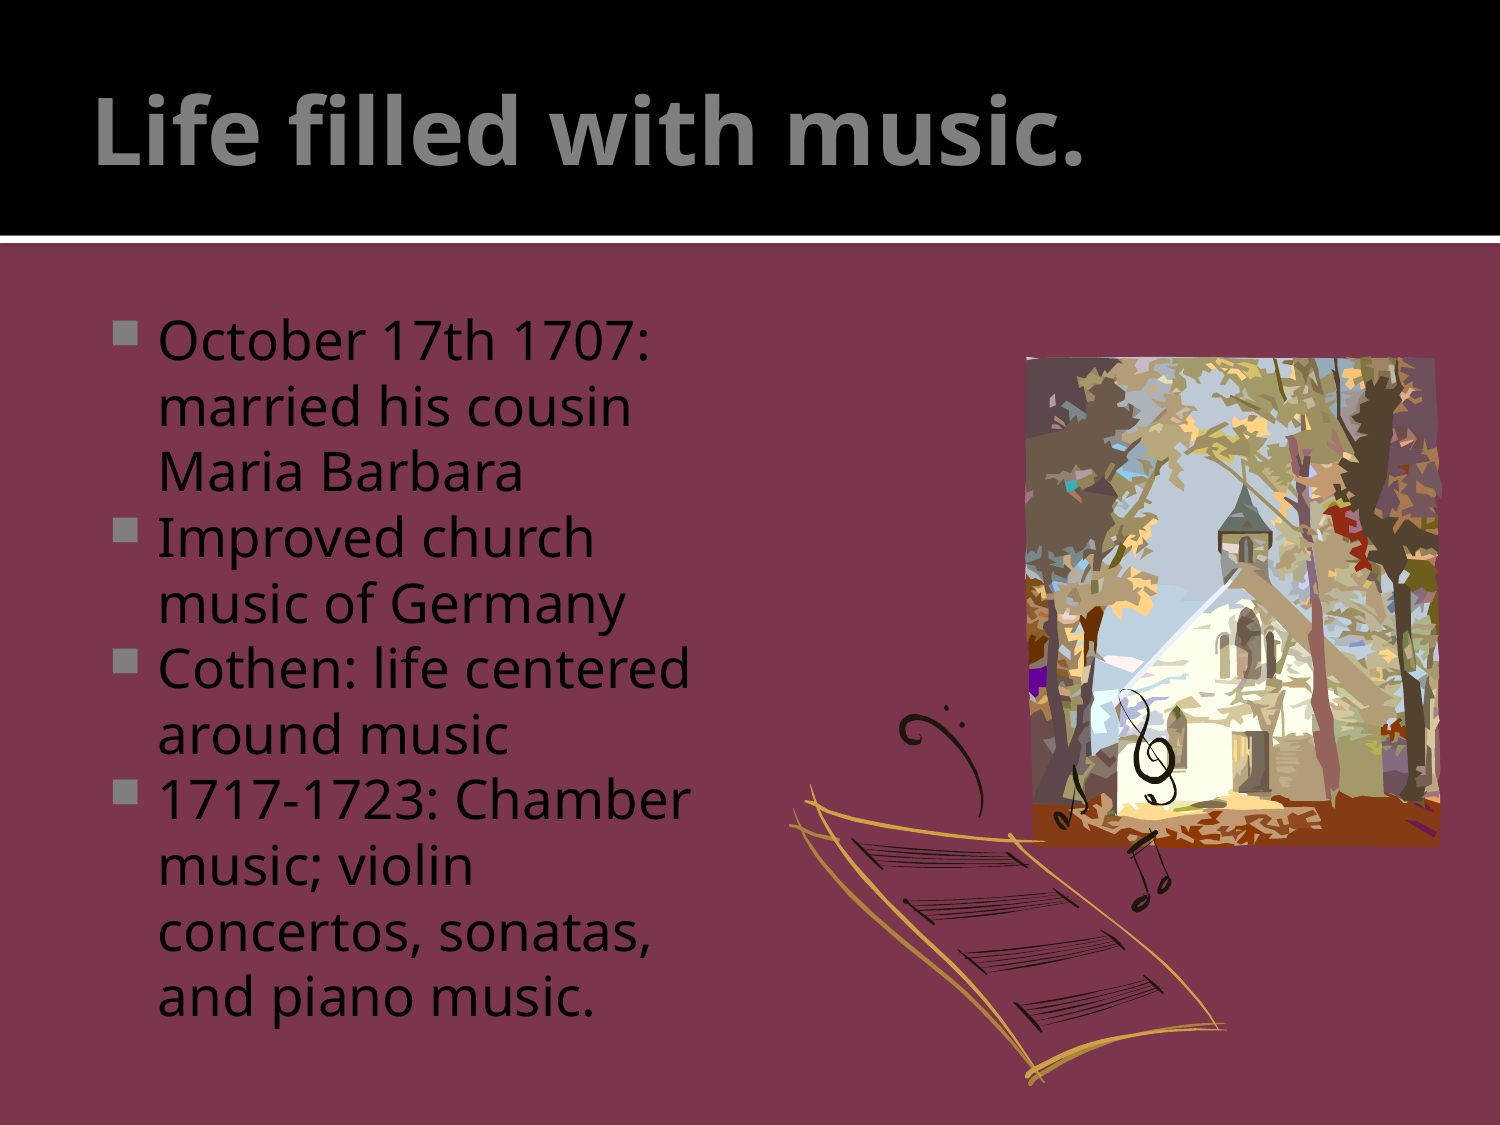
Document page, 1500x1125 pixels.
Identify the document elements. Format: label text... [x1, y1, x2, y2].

title Life filled with music. [75, 24, 1425, 231]
list October 17th 1707: married his cousin Maria Barbara Improved church music of Germany Cothen: life centered around music 1717-1723: Chamber music; violin concertos, sonatas, and piano music. [75, 291, 738, 1050]
picture [787, 349, 1449, 1088]
